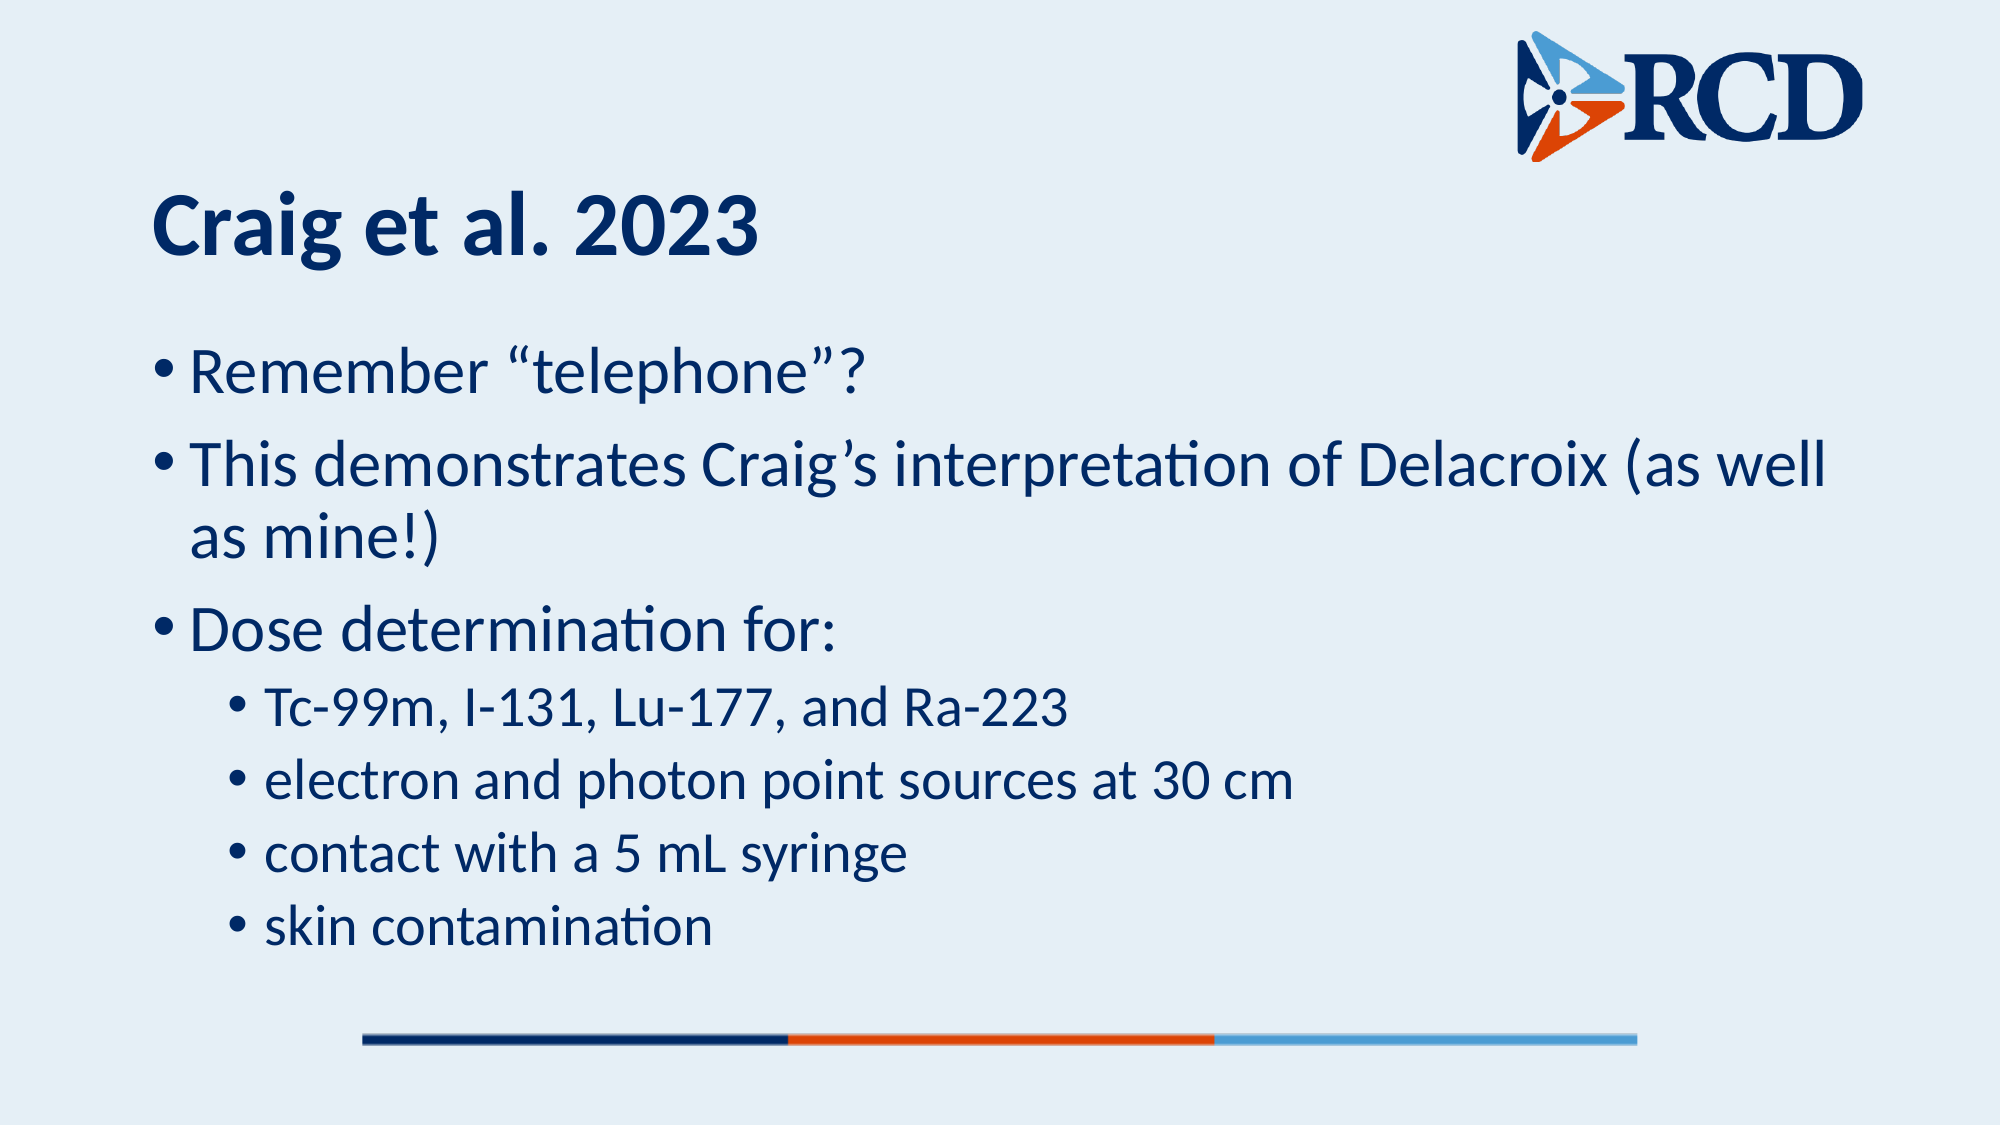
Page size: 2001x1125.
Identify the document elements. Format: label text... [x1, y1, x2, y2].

title Craig et al. 2023 [137, 143, 1863, 309]
list Remember “telephone”? This demonstrates Craig’s interpretation of Delacroix (as well as mine!) Dose determination for: Tc-99m, I-131, Lu-177, and Ra-223 electron and photon point sources at 30 cm contact with a 5 mL syringe skin contamination [137, 328, 1863, 1014]
